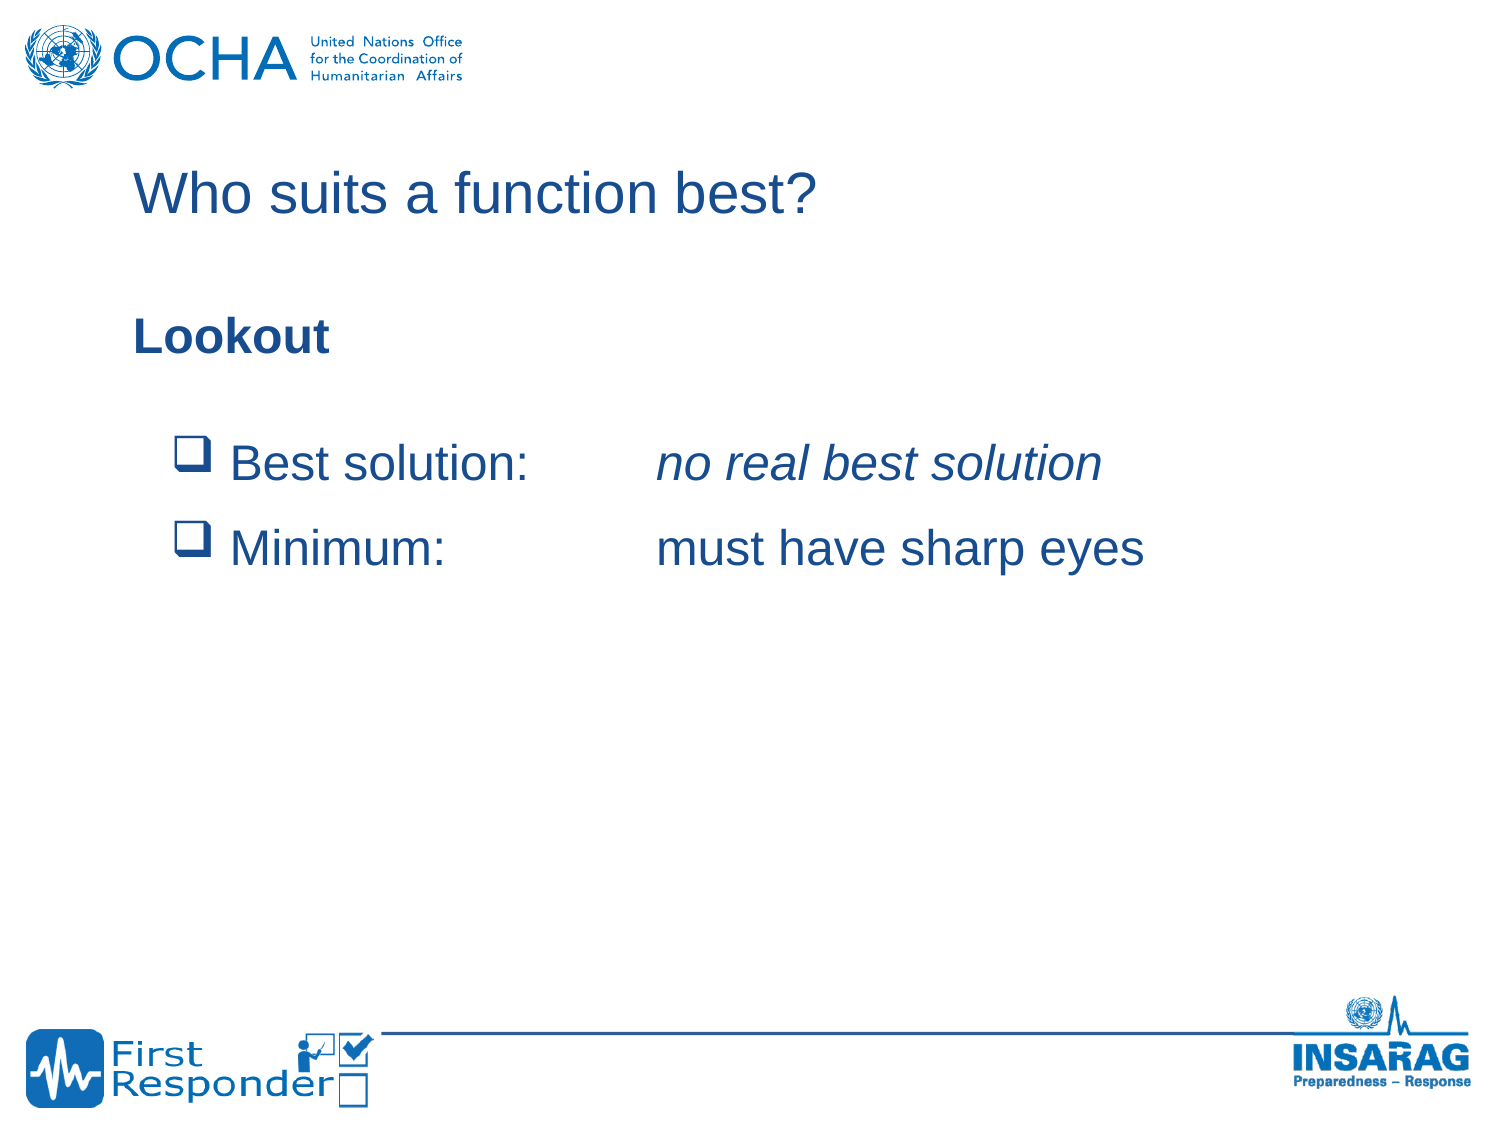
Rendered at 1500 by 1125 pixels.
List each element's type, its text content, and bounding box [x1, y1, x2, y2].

list Lookout Best solution: no real best solution Minimum: must have sharp eyes [118, 295, 1481, 931]
picture [1287, 995, 1471, 1094]
text_box Who suits a function best? [111, 147, 834, 233]
picture [24, 1024, 375, 1113]
